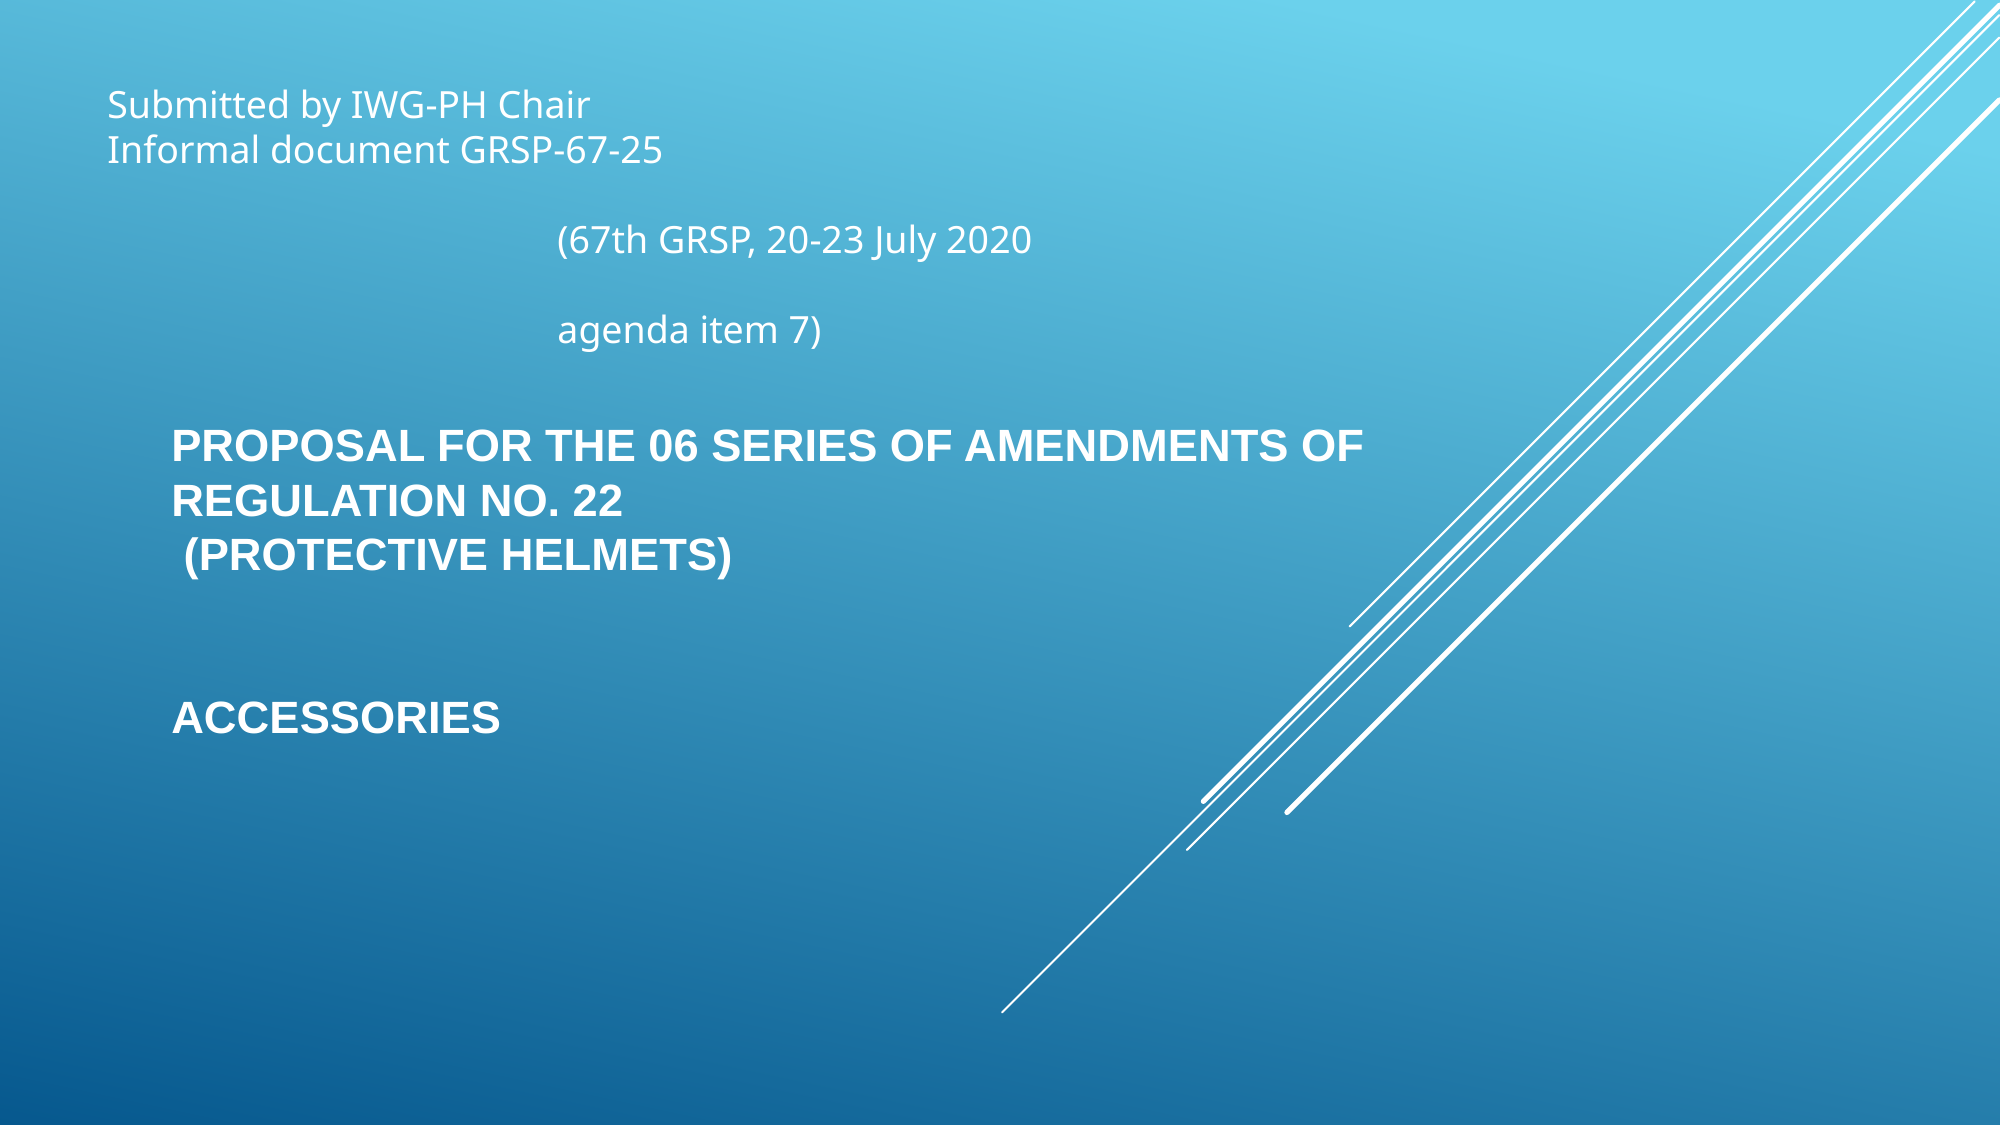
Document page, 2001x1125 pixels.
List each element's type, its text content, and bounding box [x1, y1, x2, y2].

text_box Submitted by IWG-PH Chair Informal document GRSP-67-25 (67th GRSP, 20-23 July 2020 agenda item 7) [92, 73, 1954, 358]
title Proposal for the 06 series of amendments of Regulation No. 22 (Protective helmets) Accessories [156, 403, 1501, 805]
